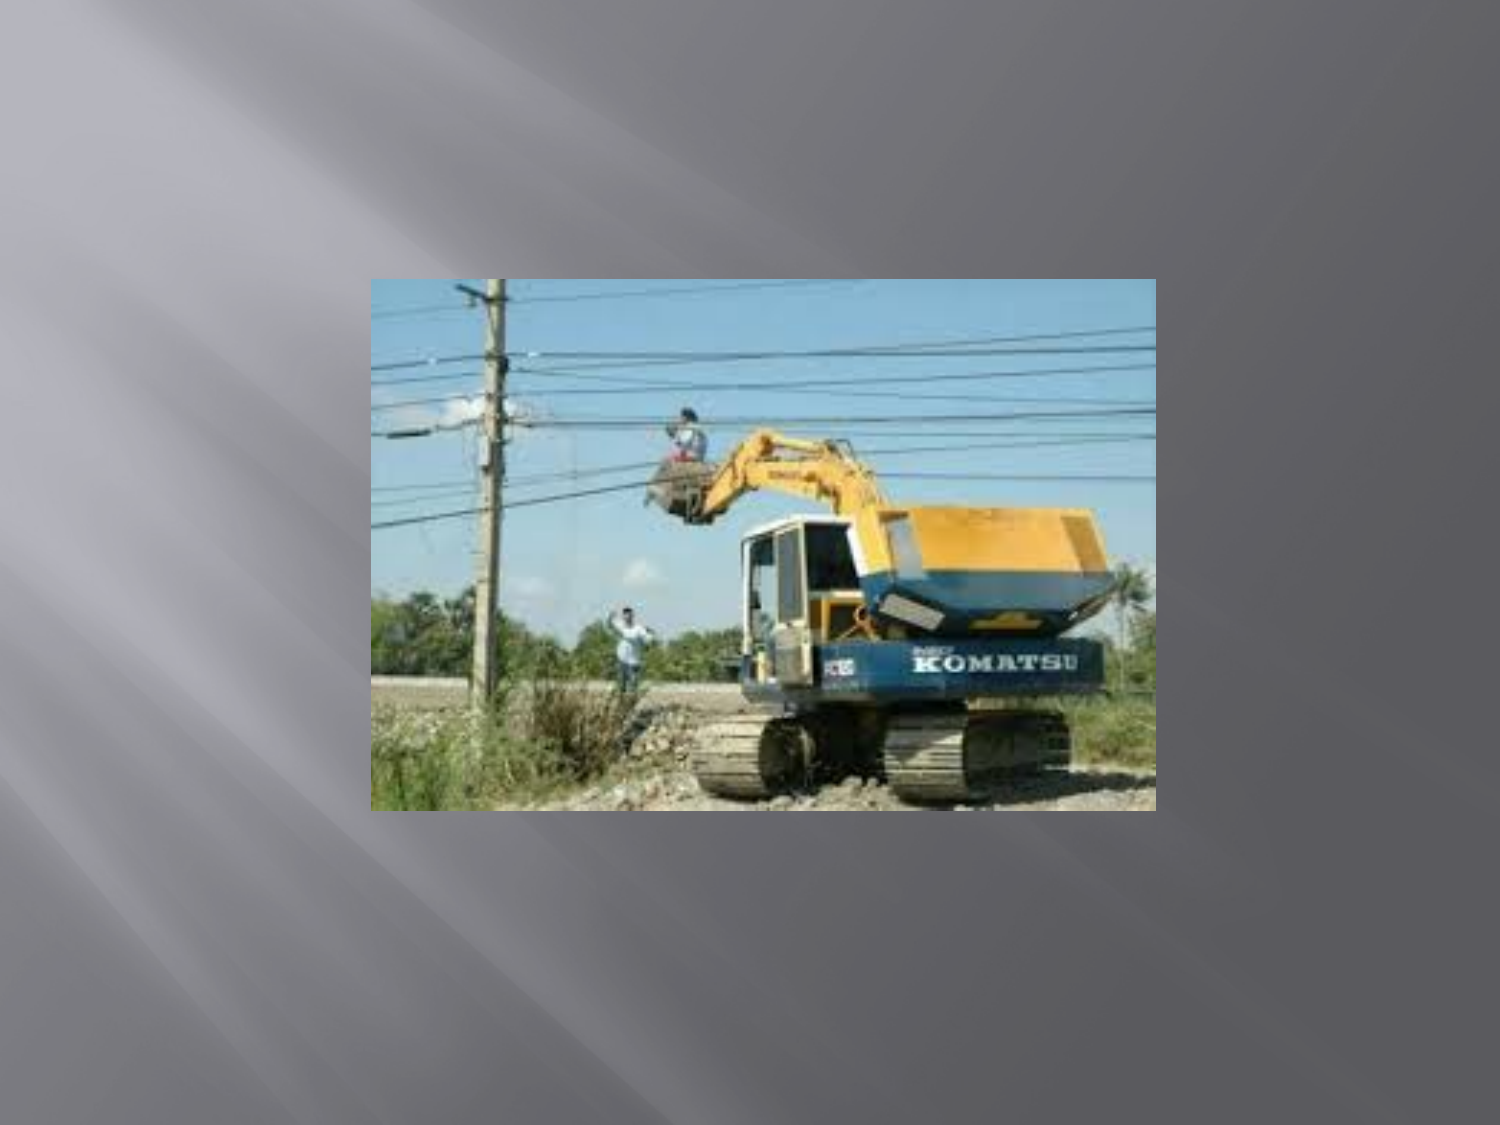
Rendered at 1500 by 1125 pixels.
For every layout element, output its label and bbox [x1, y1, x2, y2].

picture [371, 279, 1156, 811]
